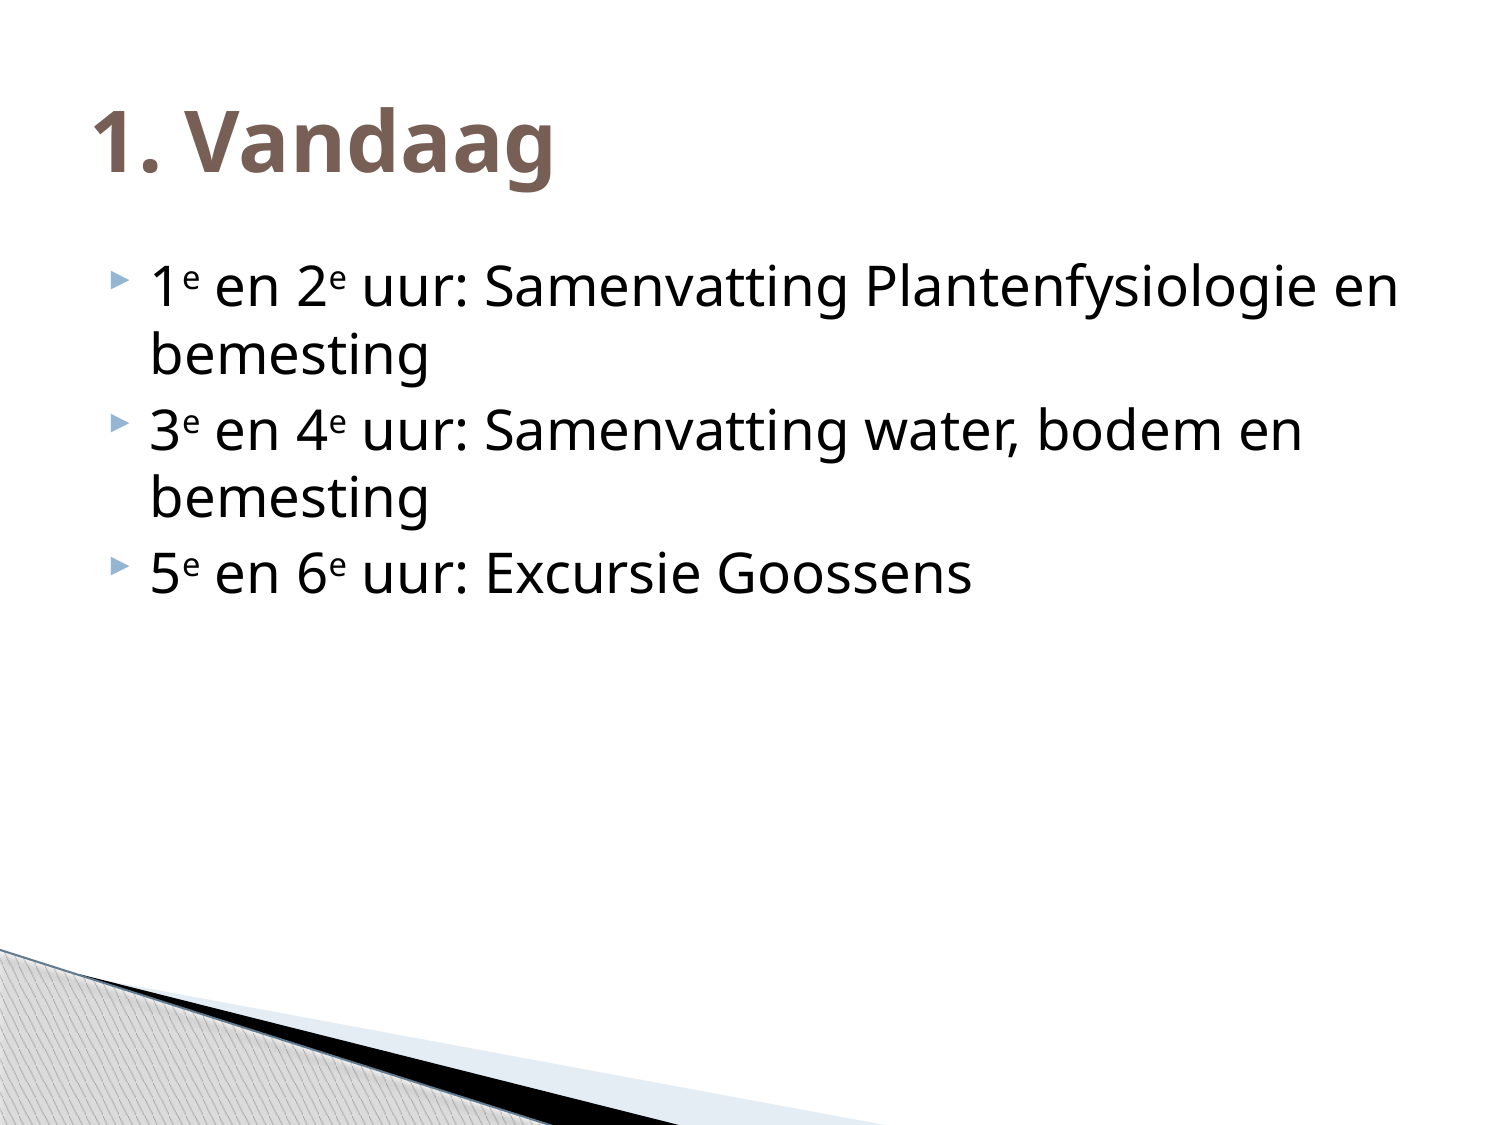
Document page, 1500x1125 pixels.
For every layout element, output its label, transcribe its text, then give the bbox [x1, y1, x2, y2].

list 1e en 2e uur: Samenvatting Plantenfysiologie en bemesting 3e en 4e uur: Samenvatting water, bodem en bemesting 5e en 6e uur: Excursie Goossens [75, 243, 1425, 986]
title 1. Vandaag [75, 45, 1425, 233]
